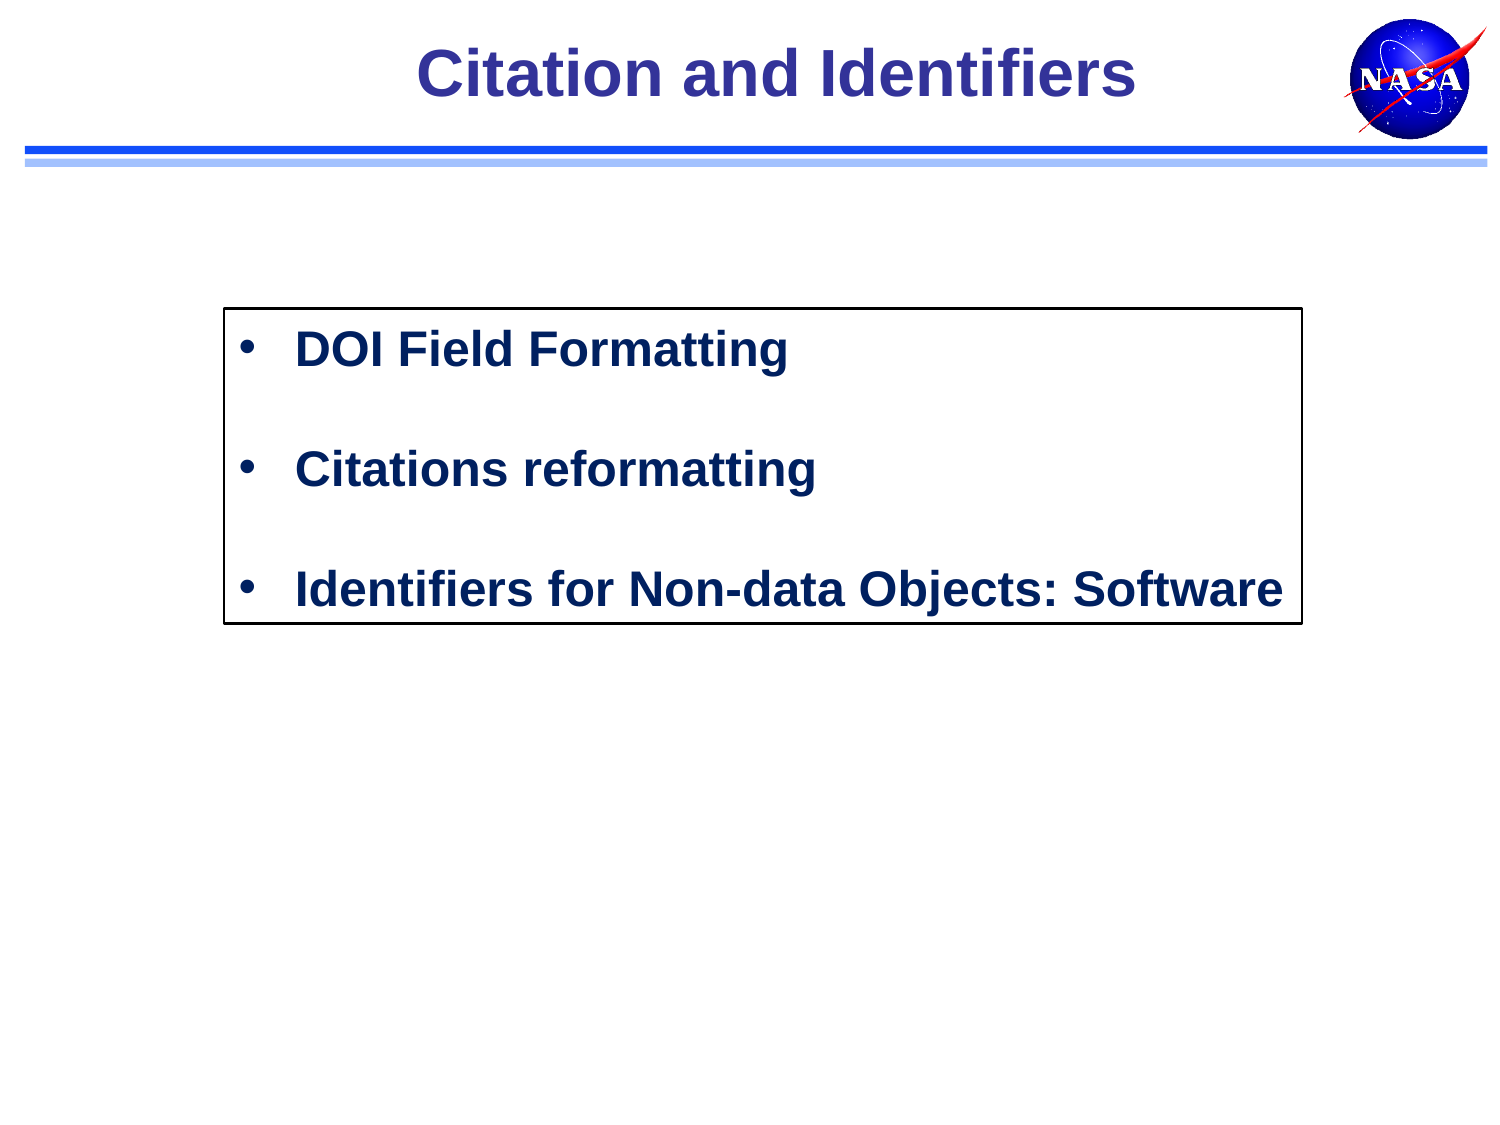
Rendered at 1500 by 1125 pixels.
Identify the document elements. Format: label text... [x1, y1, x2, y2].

text_box DOI Field Formatting Citations reformatting Identifiers for Non-data Objects: Software [223, 308, 1302, 624]
title Citation and Identifiers [207, 5, 1348, 147]
picture [1325, 10, 1500, 150]
